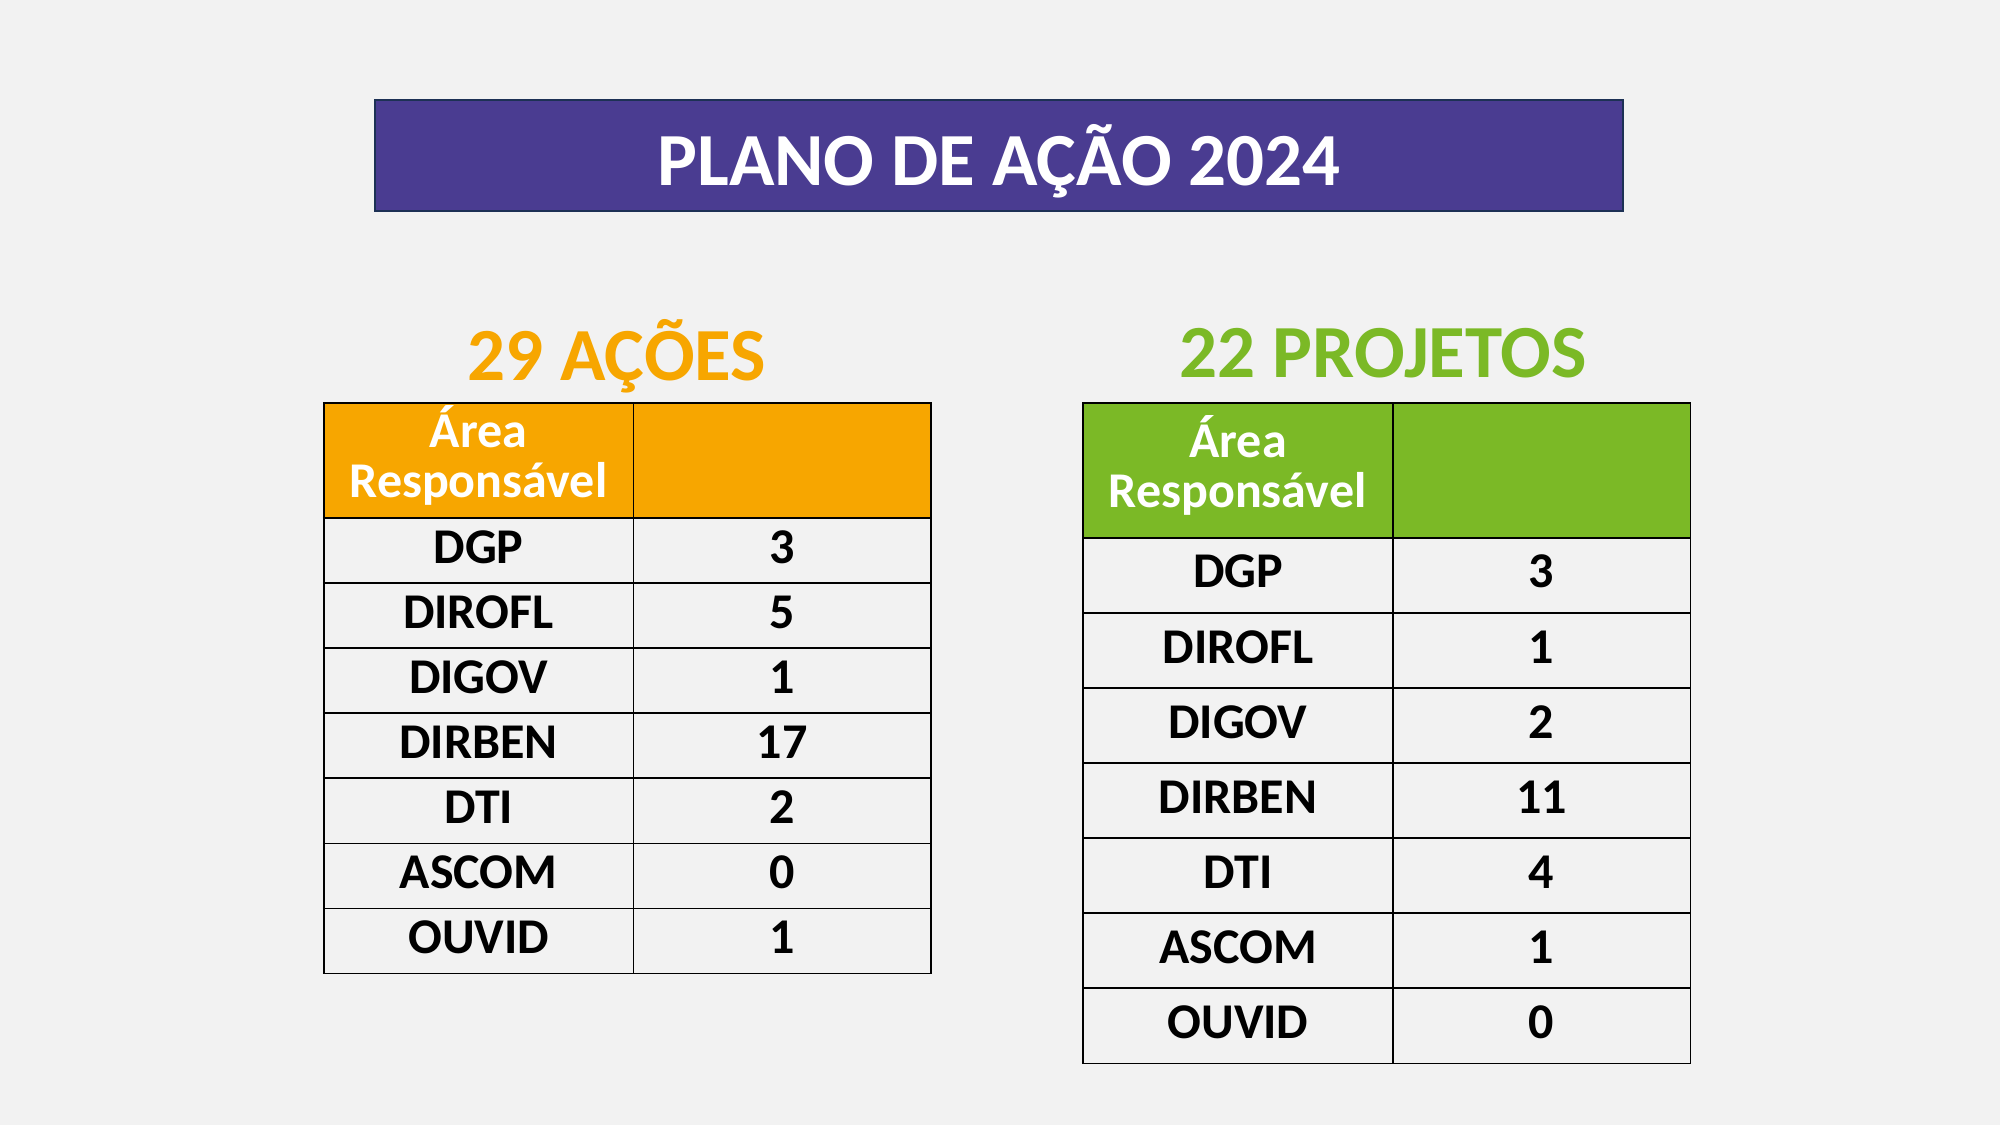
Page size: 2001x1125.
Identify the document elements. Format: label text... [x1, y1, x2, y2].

table_cell DTI [325, 779, 633, 843]
table_cell DIRBEN [1084, 764, 1392, 837]
table_cell 1 [1394, 914, 1690, 987]
table_cell 1 [634, 649, 930, 712]
table_cell 4 [1394, 839, 1690, 912]
table_header [634, 404, 930, 517]
table_cell DIRBEN [325, 714, 633, 777]
table_cell 11 [1394, 764, 1690, 837]
table_cell DGP [325, 519, 633, 582]
table_cell 5 [634, 584, 930, 647]
table_cell OUVID [1084, 989, 1392, 1063]
table_header Área Responsável [325, 404, 633, 517]
table_header [1394, 404, 1690, 537]
table_cell 1 [1394, 614, 1690, 687]
table_cell 3 [634, 519, 930, 582]
table_cell DGP [1084, 539, 1392, 612]
table_cell 2 [634, 779, 930, 843]
text_box 22 PROJETOS [1164, 295, 1606, 401]
table_header Área Responsável [1084, 404, 1392, 537]
table_cell ASCOM [325, 844, 633, 908]
table_cell DIROFL [325, 584, 633, 647]
table_cell 0 [634, 844, 930, 908]
table_cell DTI [1084, 839, 1392, 912]
table_cell 1 [634, 909, 930, 973]
table_cell 3 [1394, 539, 1690, 612]
table_cell DIGOV [325, 649, 633, 712]
table_cell ASCOM [1084, 914, 1392, 987]
table_cell OUVID [325, 909, 633, 973]
text_box PLANO DE AÇÃO 2024 [374, 99, 1624, 212]
text_box 29 AÇÕES [452, 297, 799, 403]
table_cell 0 [1394, 989, 1690, 1063]
table_cell 17 [634, 714, 930, 777]
table_cell 2 [1394, 689, 1690, 762]
table_cell DIROFL [1084, 614, 1392, 687]
table_cell DIGOV [1084, 689, 1392, 762]
